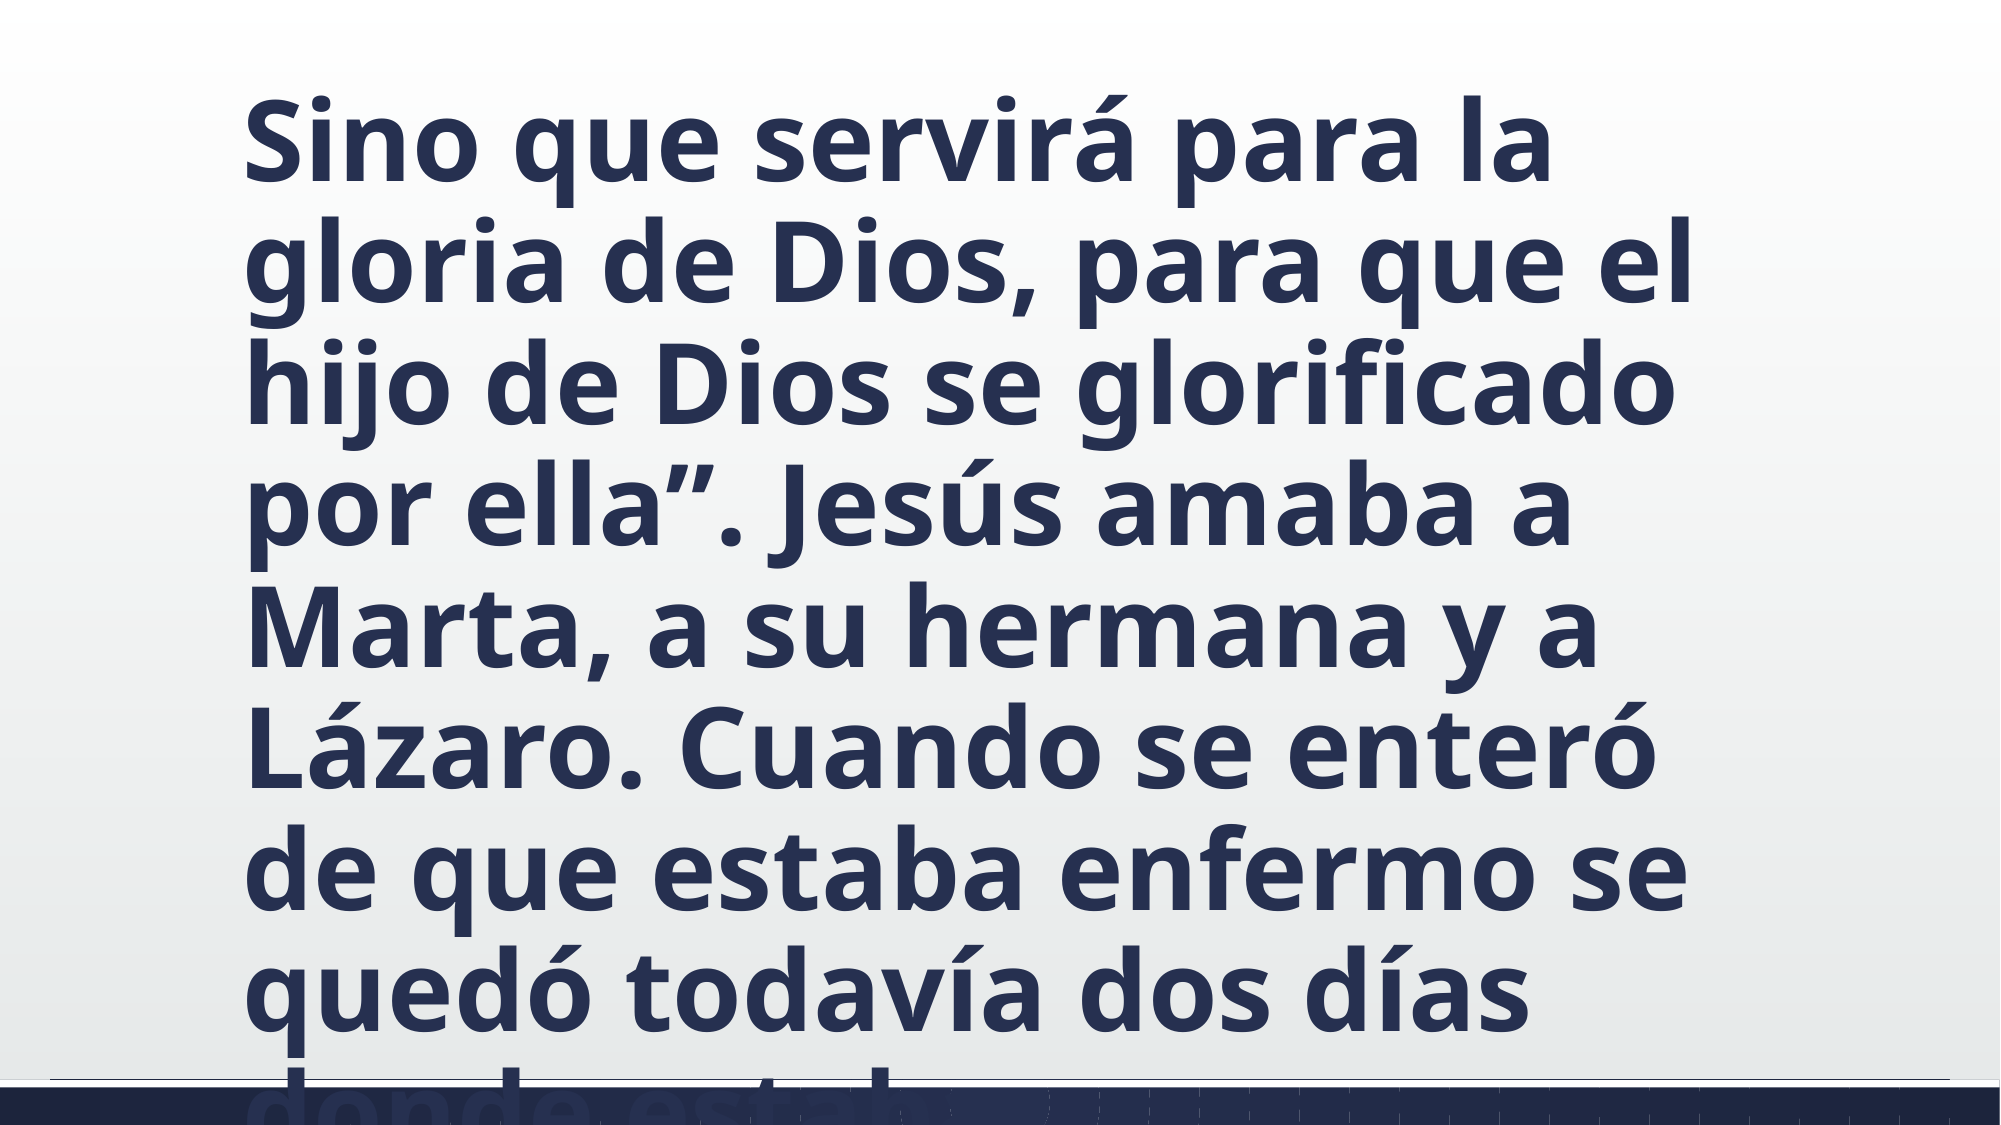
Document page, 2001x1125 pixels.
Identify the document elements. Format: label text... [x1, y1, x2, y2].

list Sino que servirá para la gloria de Dios, para que el hijo de Dios se glorificado por ella”. Jesús amaba a Marta, a su hermana y a Lázaro. Cuando se enteró de que estaba enfermo se quedó todavía dos días donde estaba. [219, 76, 1780, 990]
